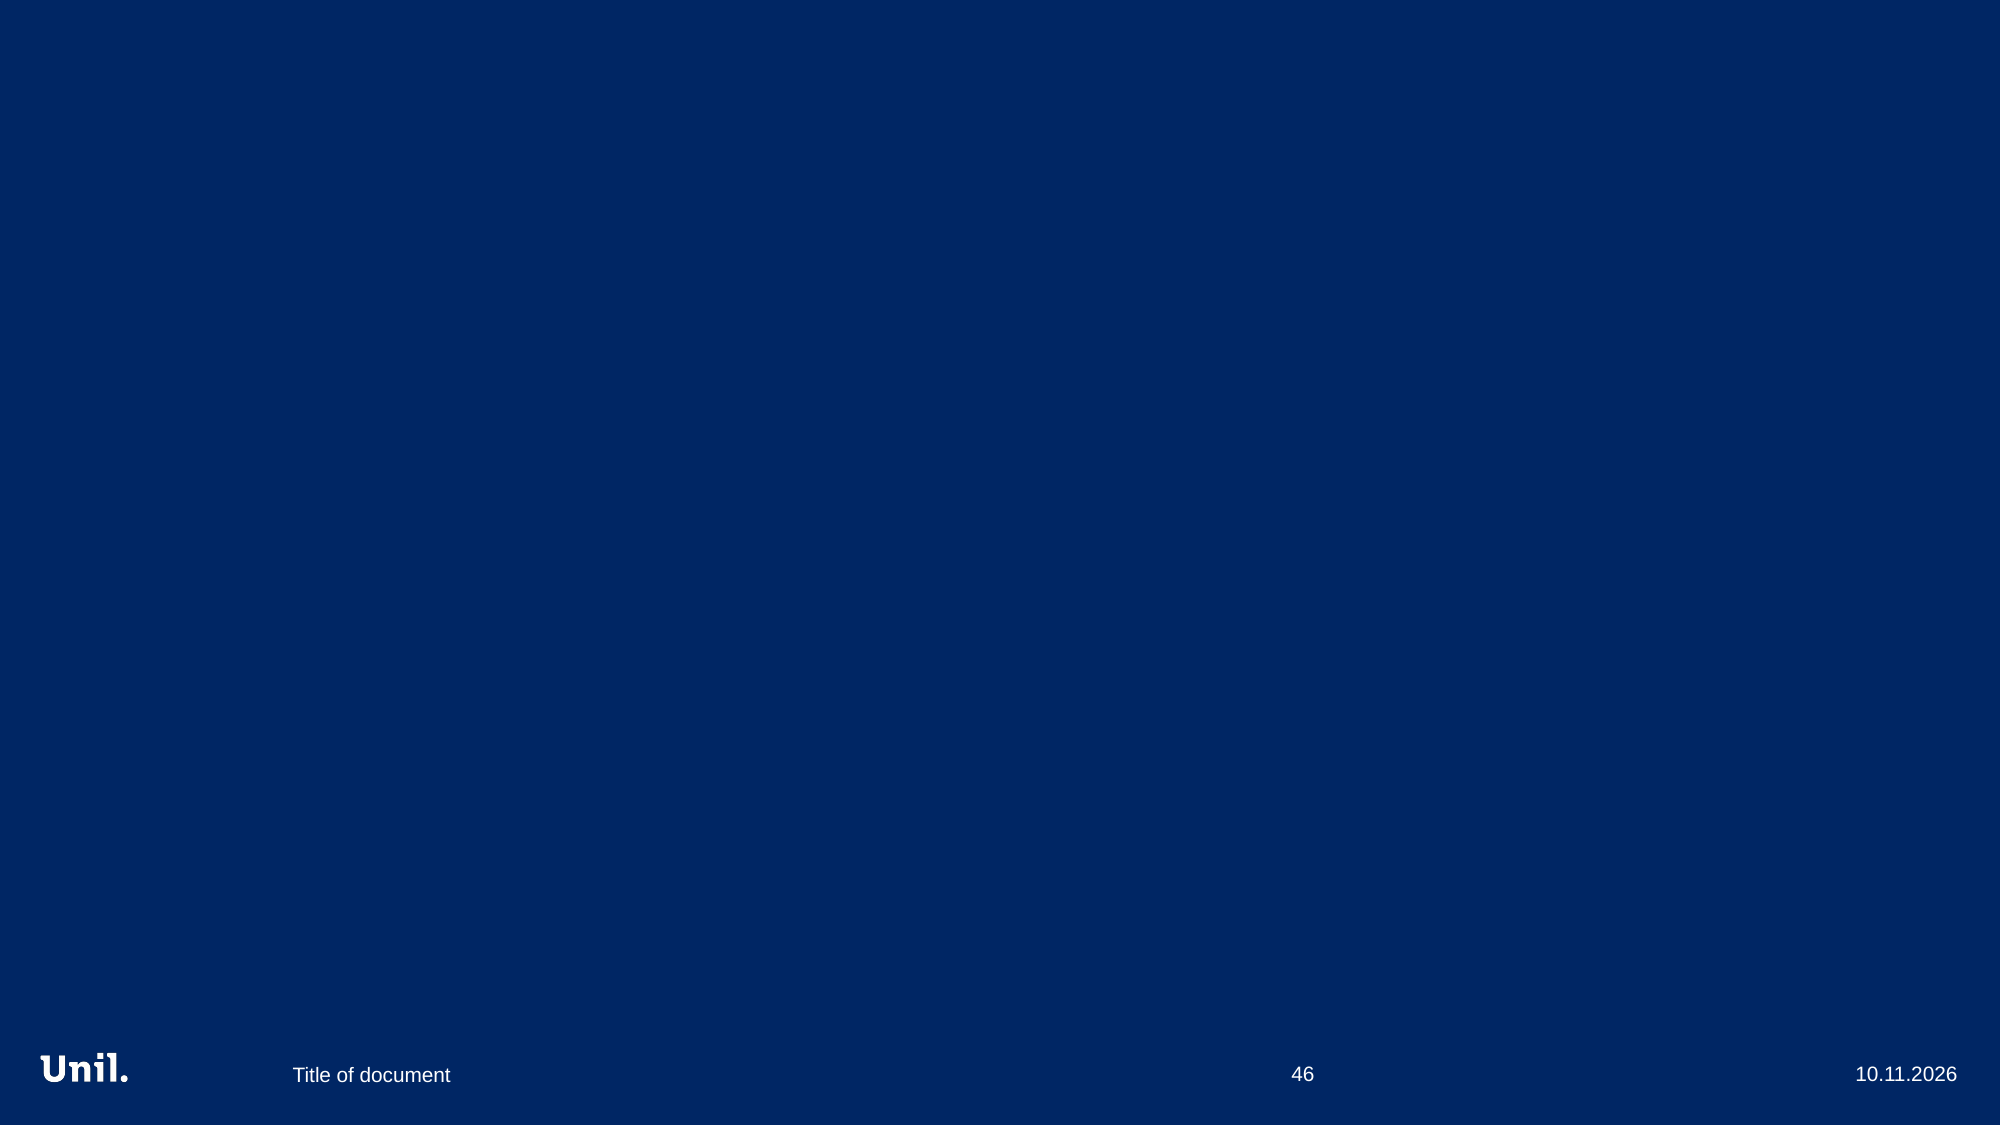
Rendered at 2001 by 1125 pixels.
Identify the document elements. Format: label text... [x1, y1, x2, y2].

picture [27, 1042, 141, 1095]
slide_number 46 [1250, 1037, 1355, 1086]
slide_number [1789, 1026, 1958, 1086]
footer Title of document [292, 1011, 1048, 1087]
